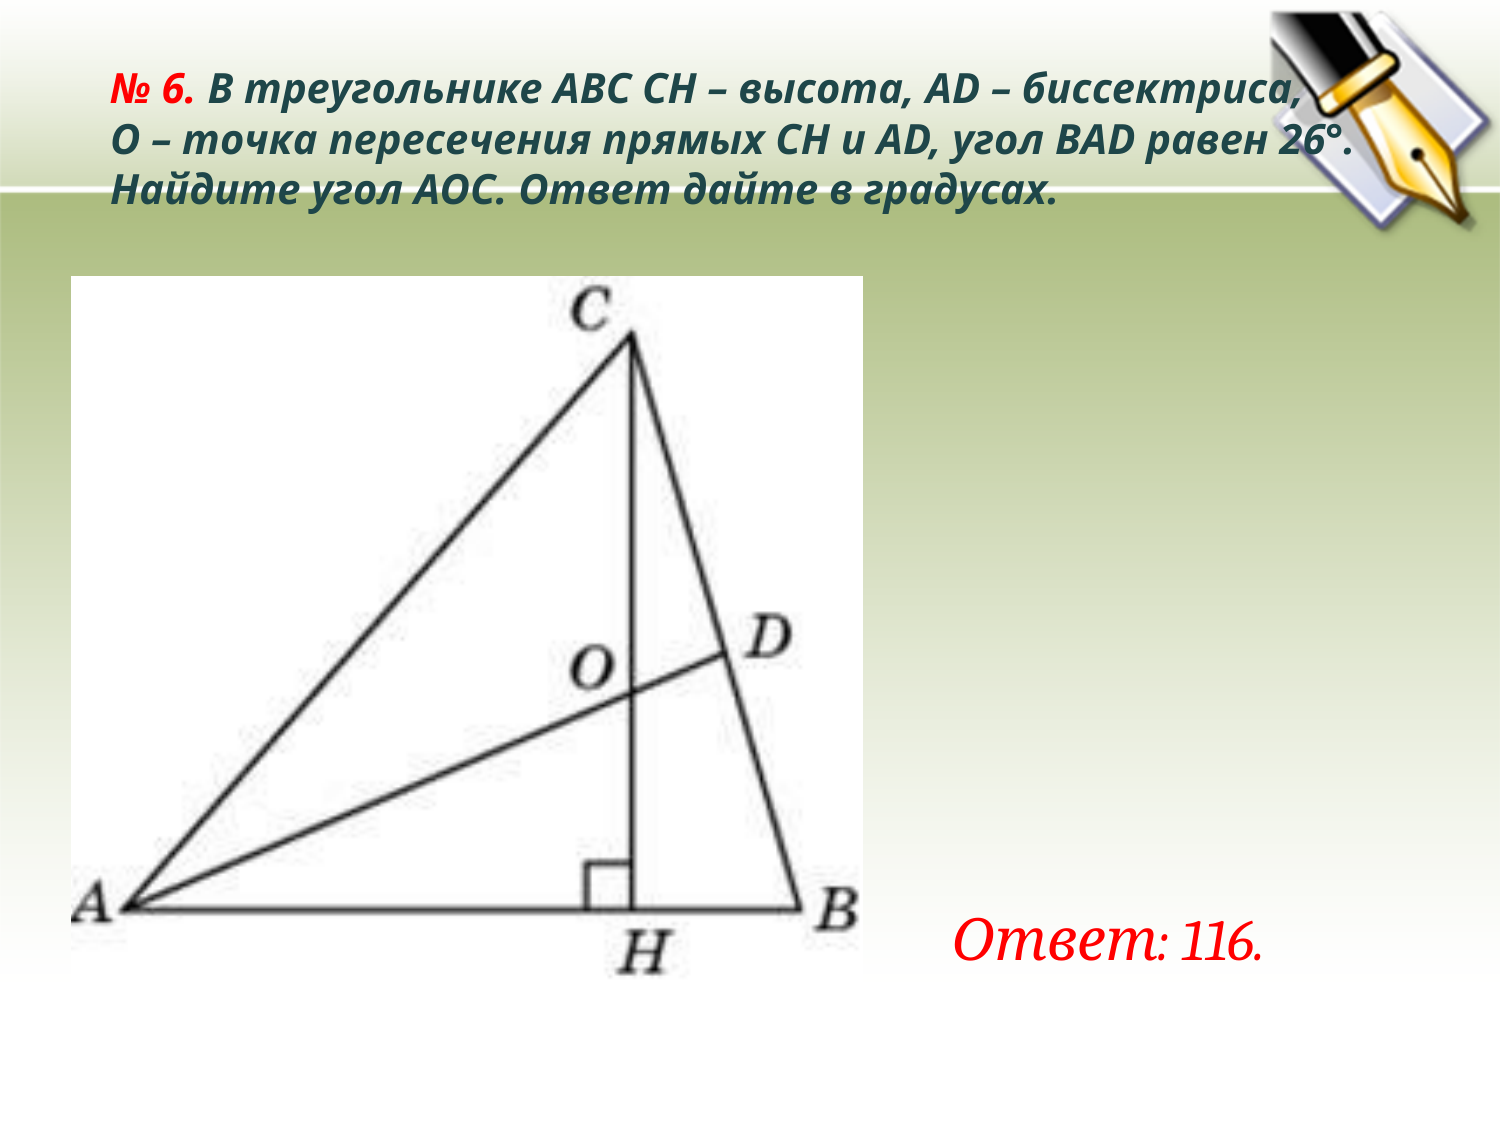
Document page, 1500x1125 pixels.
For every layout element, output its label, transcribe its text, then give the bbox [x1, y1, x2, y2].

text_box № 6. В треугольнике ABC CH – высота, AD – биссектриса, O – точка пересечения прямых CH и AD, угол BAD равен 26°. Найдите угол AOC. Ответ дайте в градусах. [95, 54, 1434, 220]
picture [0, 0, 1500, 1125]
text_box Ответ: 116. [937, 889, 1346, 980]
